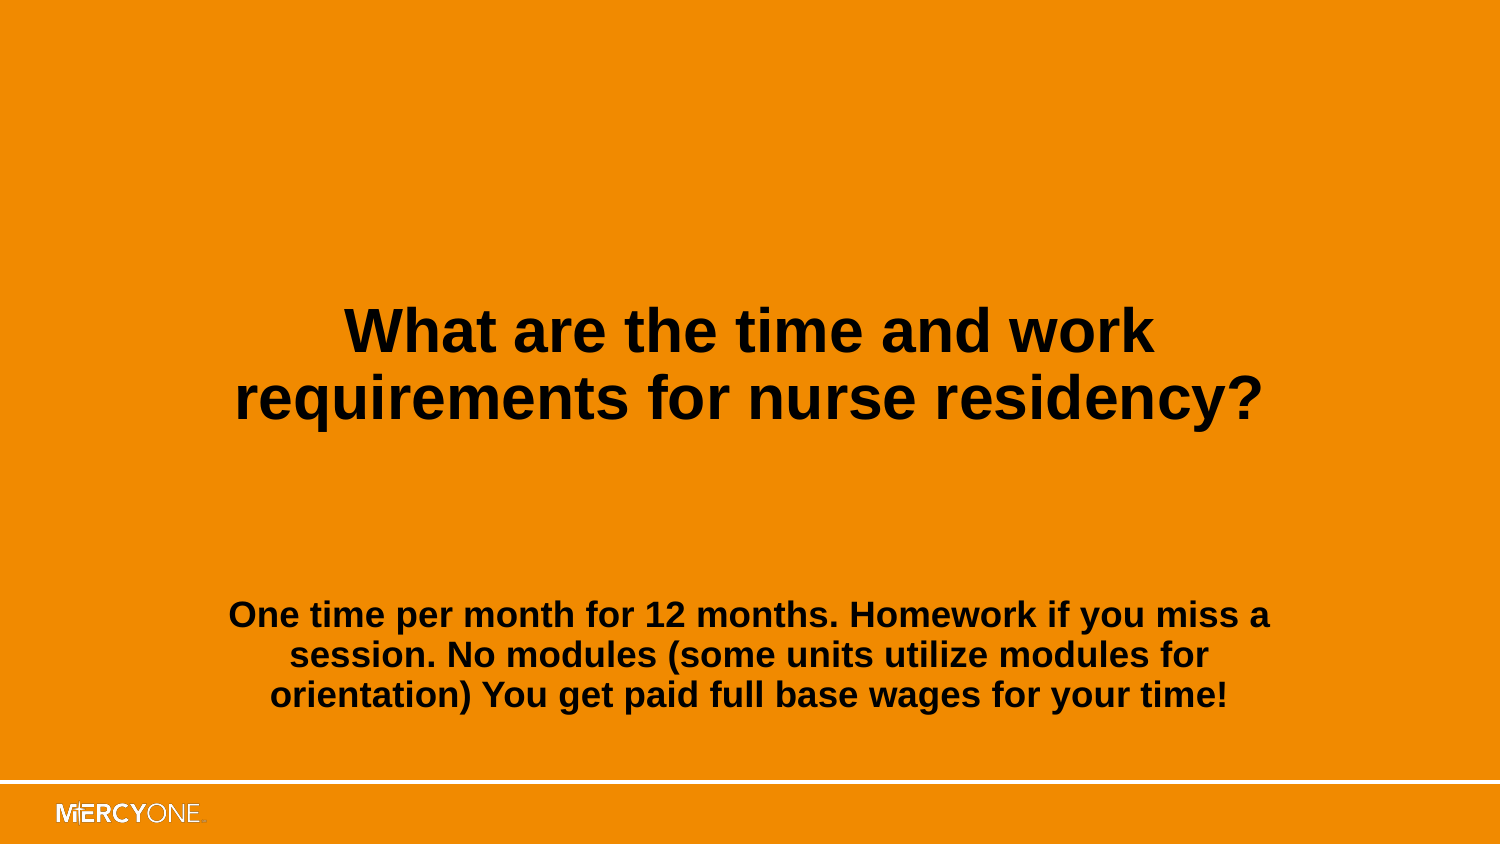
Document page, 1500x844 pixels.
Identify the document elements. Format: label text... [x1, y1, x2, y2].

title What are the time and work requirements for nurse residency? [215, 168, 1285, 563]
list One time per month for 12 months. Homework if you miss a session. No modules (some units utilize modules for orientation) You get paid full base wages for your time! [215, 596, 1285, 737]
picture [38, 782, 218, 844]
